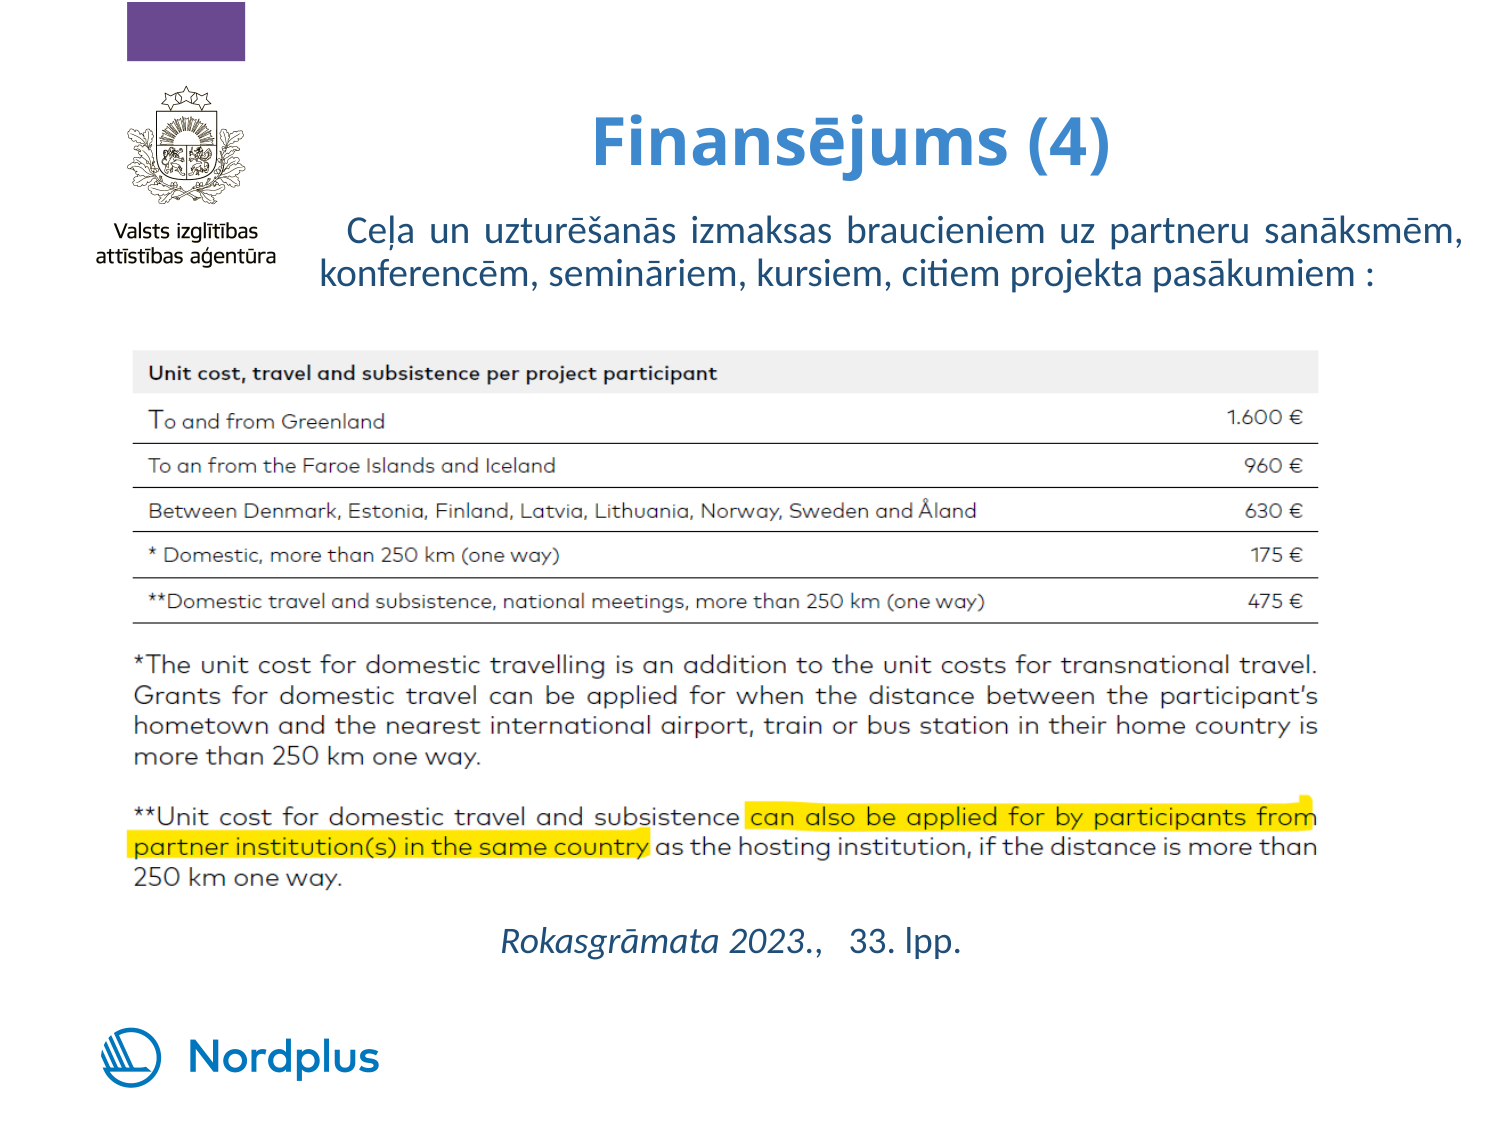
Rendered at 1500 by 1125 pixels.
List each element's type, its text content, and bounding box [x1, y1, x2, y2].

picture [0, 0, 1500, 1125]
text_box Rokasgrāmata 2023., 33. lpp. [476, 913, 988, 970]
title Finansējums (4) [304, 59, 1397, 201]
list Ceļa un uzturēšanās izmaksas braucieniem uz partneru sanāksmēm, konferencēm, semināriem, kursiem, citiem projekta pasākumiem : [304, 201, 1481, 337]
